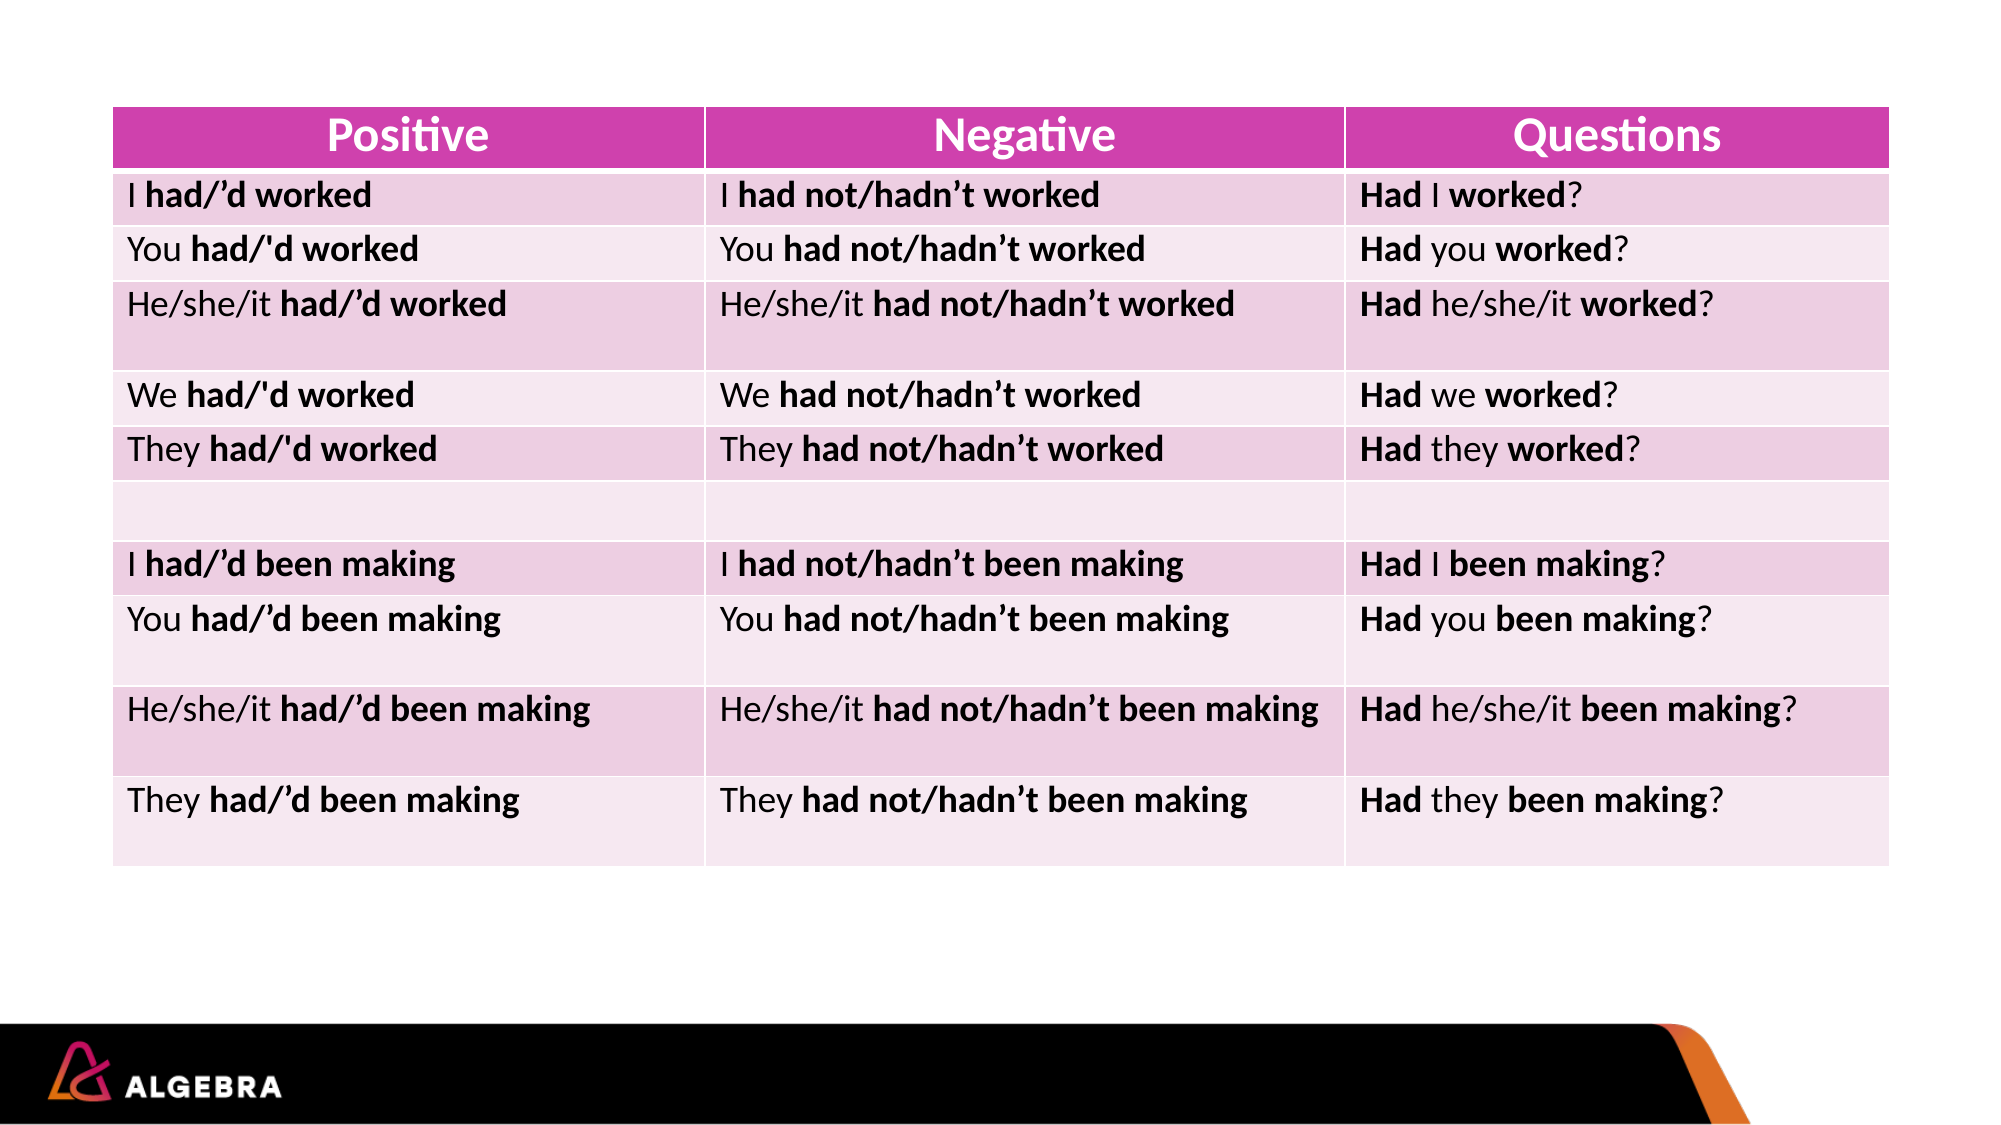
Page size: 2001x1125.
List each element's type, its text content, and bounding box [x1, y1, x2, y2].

table_cell He/she/it had not/hadn’t been making [706, 687, 1344, 776]
table_cell [113, 482, 704, 540]
table_cell Had I been making? [1346, 542, 1889, 595]
table_cell [1346, 482, 1889, 540]
table_cell We had/'d worked [113, 372, 704, 425]
table_cell They had not/hadn’t worked [706, 427, 1344, 480]
table_cell Had I worked? [1346, 174, 1889, 225]
table_cell He/she/it had/’d worked [113, 282, 704, 370]
table_cell They had/’d been making [113, 777, 704, 866]
table_cell They had/'d worked [113, 427, 704, 480]
table_cell He/she/it had/’d been making [113, 687, 704, 776]
table_cell You had/’d been making [113, 596, 704, 685]
table_cell Had they been making? [1346, 777, 1889, 866]
table_cell I had not/hadn’t been making [706, 542, 1344, 595]
table_cell You had not/hadn’t been making [706, 596, 1344, 685]
table_cell Had you been making? [1346, 596, 1889, 685]
table_header Questions [1346, 107, 1889, 168]
table_cell I had not/hadn’t worked [706, 174, 1344, 225]
table_cell Had we worked? [1346, 372, 1889, 425]
table_header Positive [113, 107, 704, 168]
table_cell They had not/hadn’t been making [706, 777, 1344, 866]
picture [0, 1023, 1958, 1125]
table_cell Had you worked? [1346, 227, 1889, 280]
table_cell Had he/she/it been making? [1346, 687, 1889, 776]
table_cell You had not/hadn’t worked [706, 227, 1344, 280]
table_cell He/she/it had not/hadn’t worked [706, 282, 1344, 370]
table_cell You had/'d worked [113, 227, 704, 280]
table_cell Had they worked? [1346, 427, 1889, 480]
table_cell [706, 482, 1344, 540]
table_header Negative [706, 107, 1344, 168]
table_cell We had not/hadn’t worked [706, 372, 1344, 425]
table_cell I had/’d been making [113, 542, 704, 595]
table_cell Had he/she/it worked? [1346, 282, 1889, 370]
table_cell I had/’d worked [113, 174, 704, 225]
